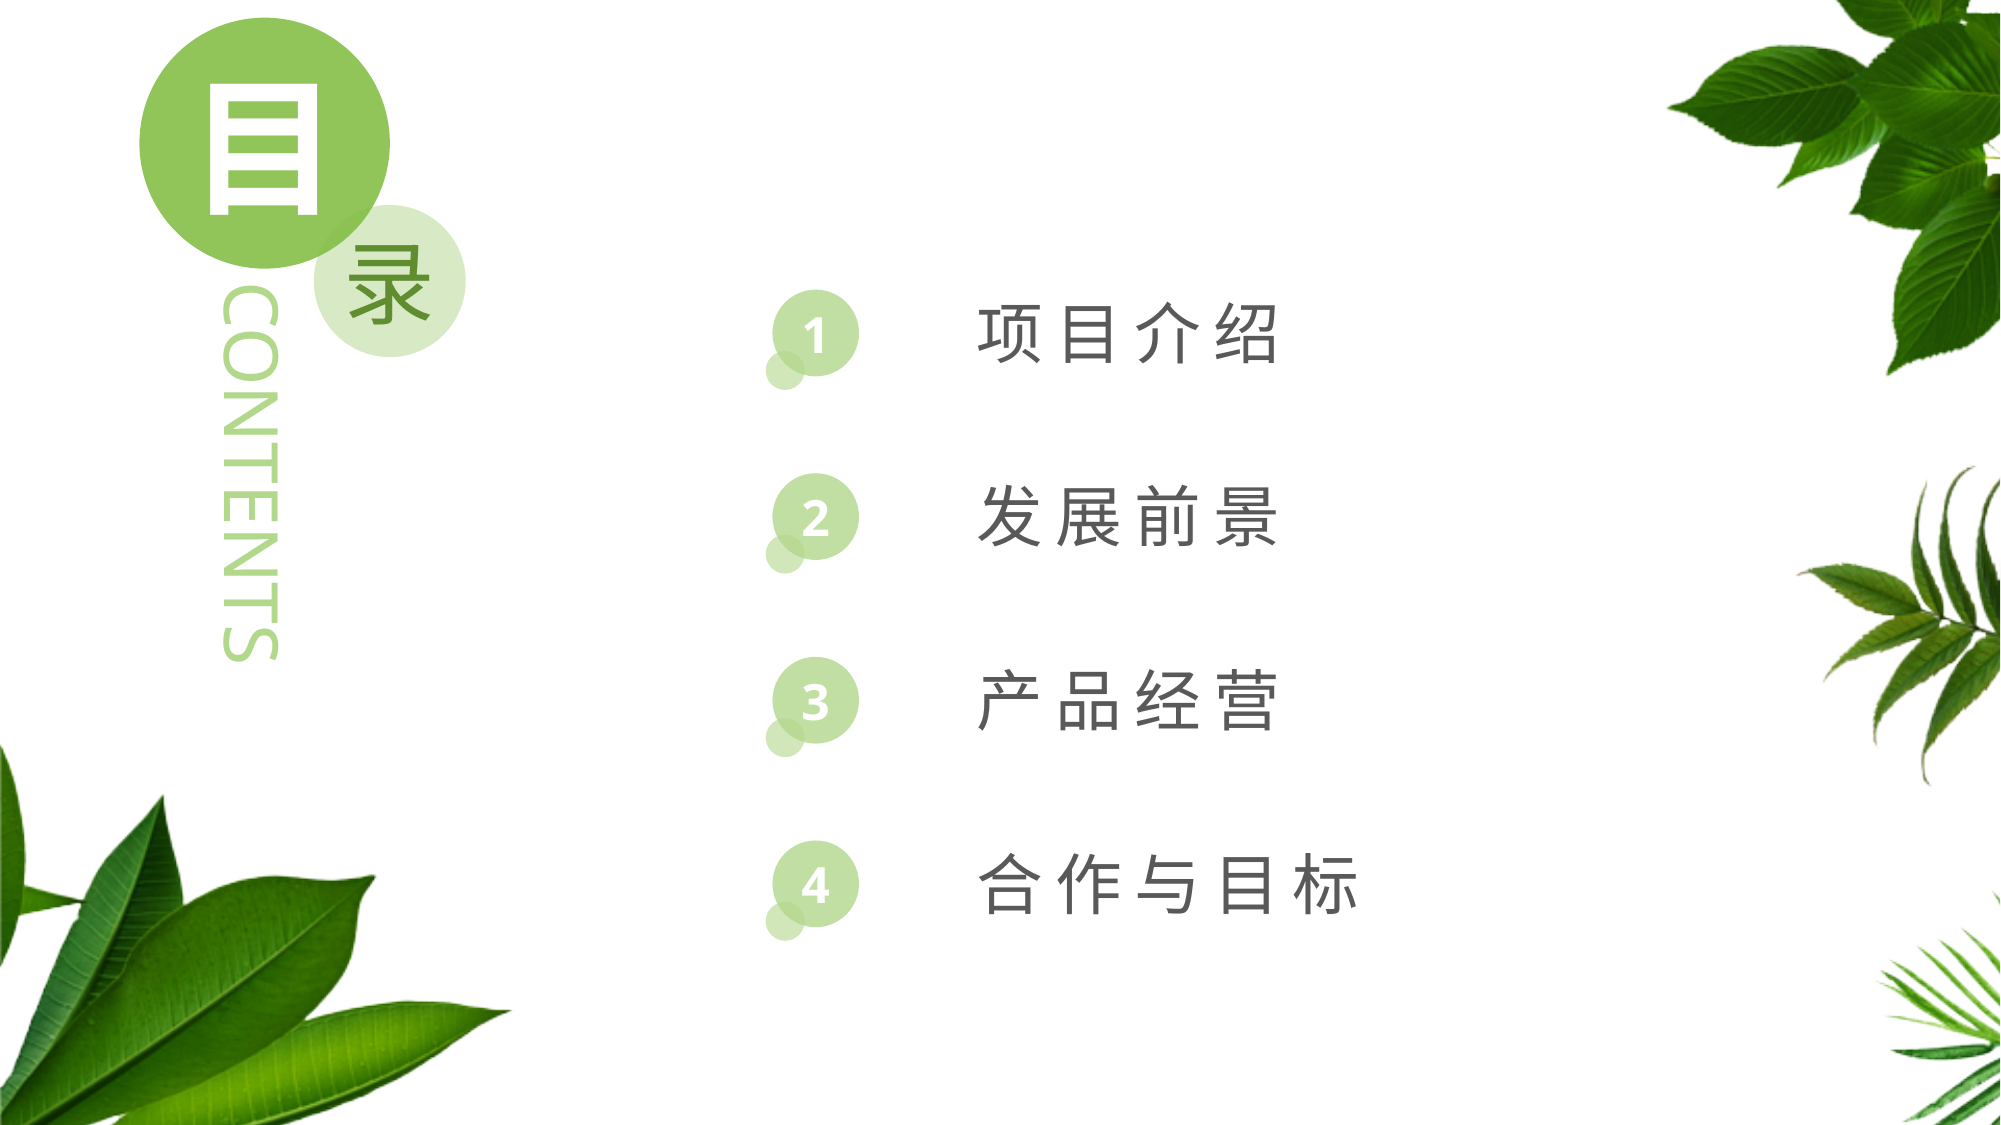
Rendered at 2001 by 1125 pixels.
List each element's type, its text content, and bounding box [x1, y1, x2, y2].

text_box [765, 901, 805, 941]
picture [0, 0, 2001, 1125]
text_box CONTENTS [204, 281, 305, 732]
text_box 项目介绍 [904, 281, 1826, 383]
text_box 3 [772, 656, 860, 744]
text_box 产品经营 [904, 648, 1826, 750]
text_box 4 [772, 840, 860, 928]
text_box 1 [772, 289, 860, 377]
text_box [765, 718, 805, 758]
text_box 发展前景 [904, 464, 1826, 566]
text_box [765, 534, 805, 574]
text_box [765, 351, 805, 390]
text_box 录 [313, 204, 466, 358]
text_box 目 [139, 17, 390, 269]
text_box 2 [772, 473, 860, 560]
text_box 合作与目标 [904, 831, 1826, 933]
